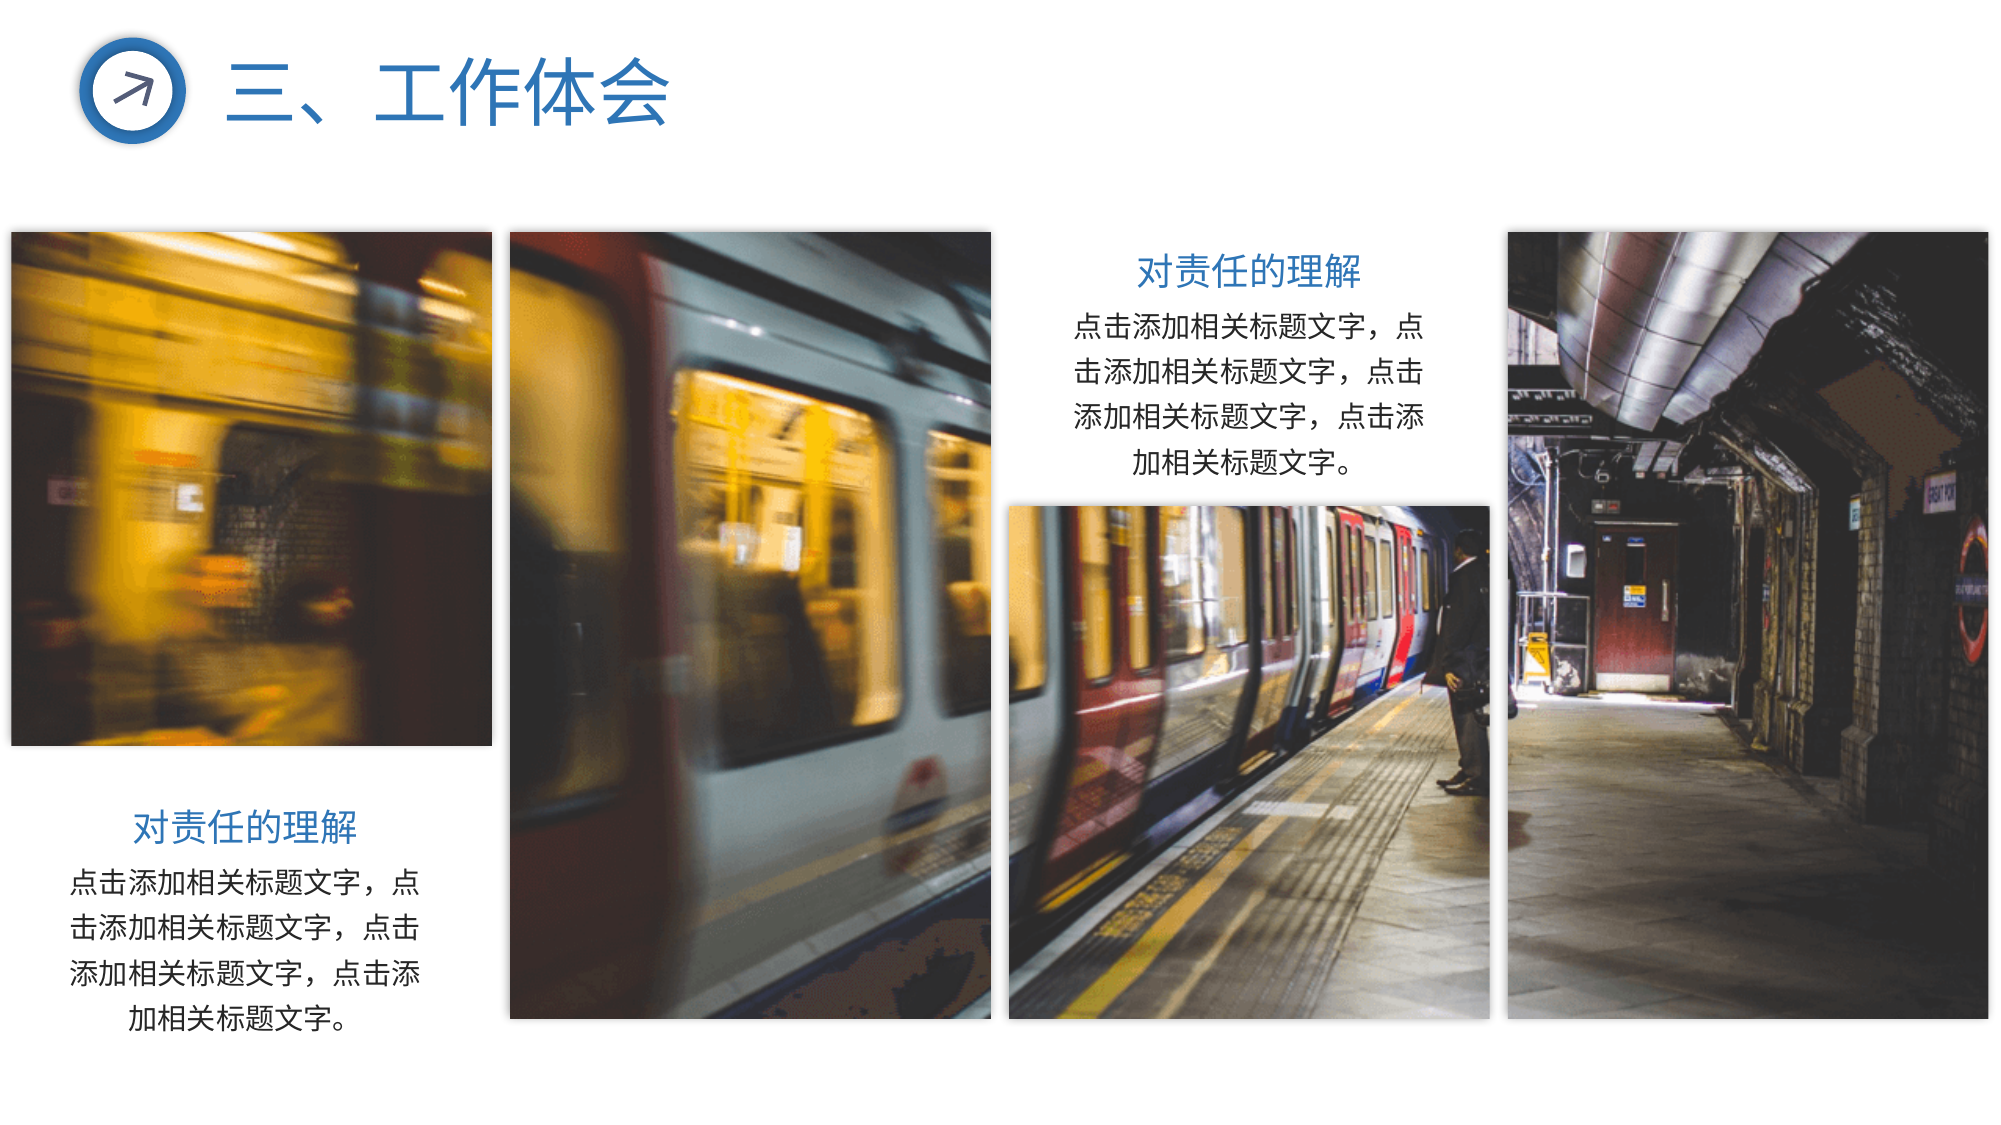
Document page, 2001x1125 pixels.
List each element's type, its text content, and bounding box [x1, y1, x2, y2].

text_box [79, 37, 186, 144]
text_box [49, 782, 441, 1046]
text_box [1507, 232, 1989, 1020]
text_box [1008, 506, 1491, 1020]
text_box [509, 232, 992, 1020]
text_box [10, 232, 493, 746]
text_box 三、工作体会 [207, 37, 1060, 143]
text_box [1054, 226, 1445, 490]
